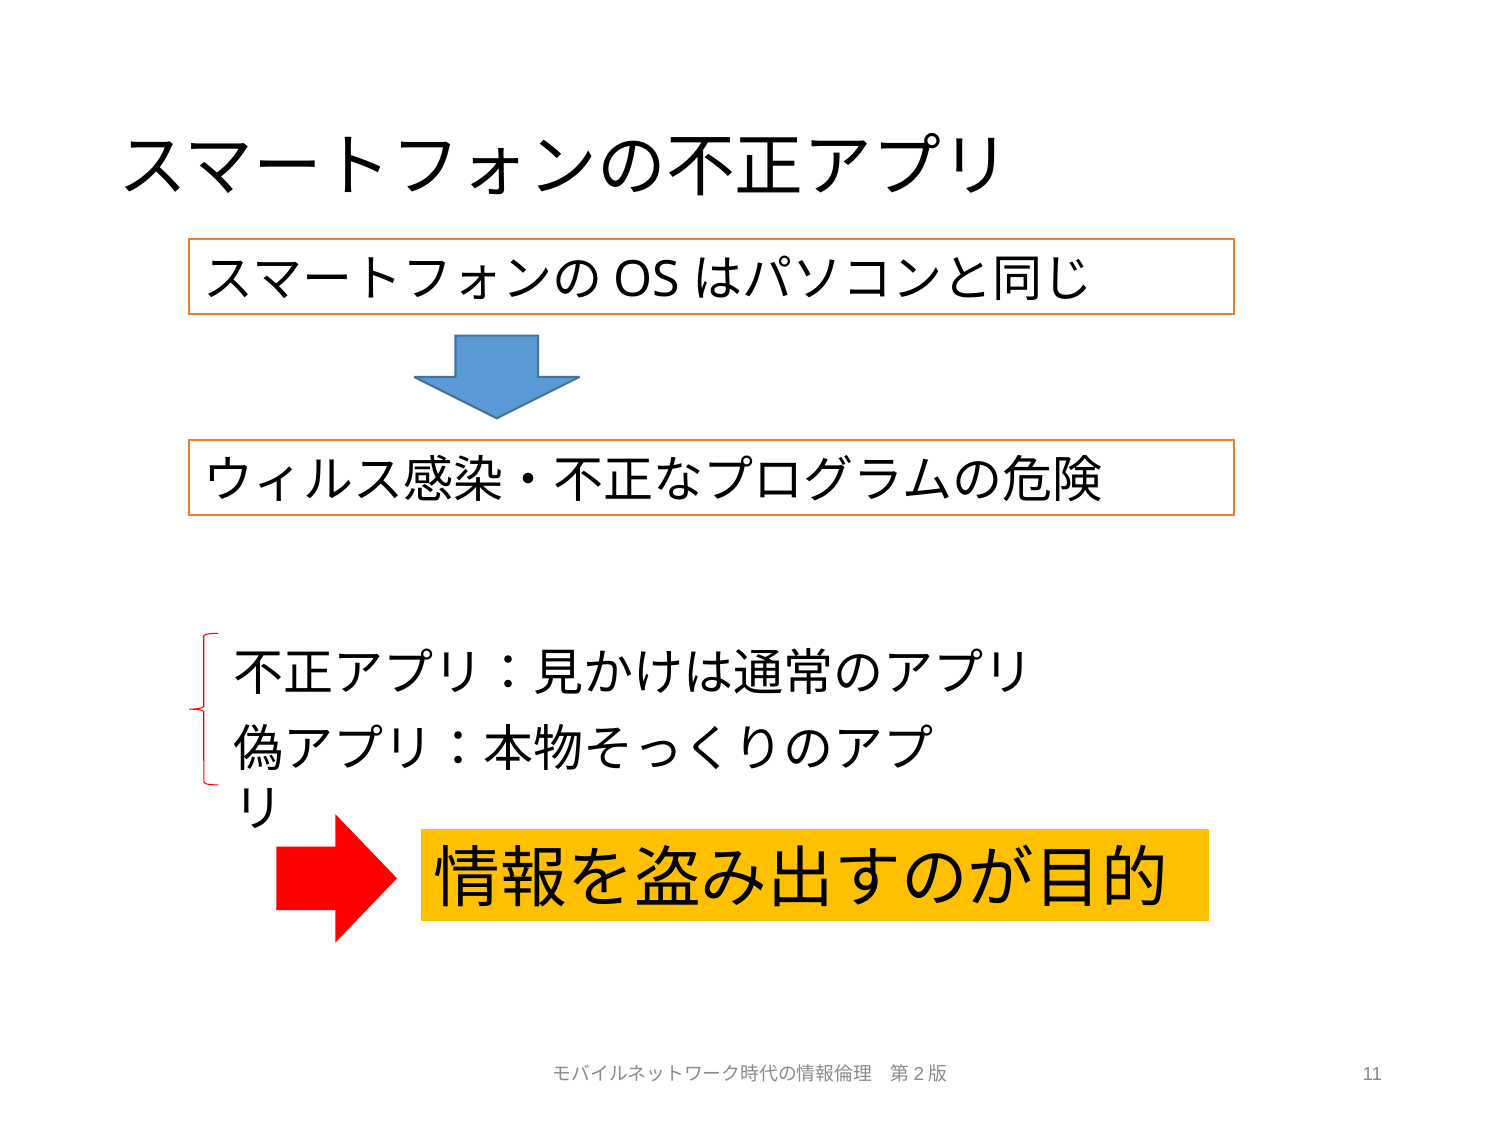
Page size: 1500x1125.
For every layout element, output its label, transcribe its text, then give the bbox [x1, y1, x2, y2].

text_box 偽アプリ：本物そっくりのアプリ [218, 709, 950, 844]
text_box [413, 334, 580, 420]
text_box 情報を盗み出すのが目的 [418, 826, 1212, 924]
title スマートフォンの不正アプリ [103, 59, 1397, 278]
text_box [189, 632, 219, 786]
footer モバイルネットワーク時代の情報倫理 第2版 [496, 1042, 1004, 1103]
slide_number 11 [1059, 1042, 1397, 1103]
text_box スマートフォンのOSはパソコンと同じ [188, 238, 1235, 315]
text_box ウィルス感染・不正なプログラムの危険 [188, 439, 1235, 516]
text_box [276, 814, 397, 943]
text_box 不正アプリ：見かけは通常のアプリ [219, 633, 1105, 709]
